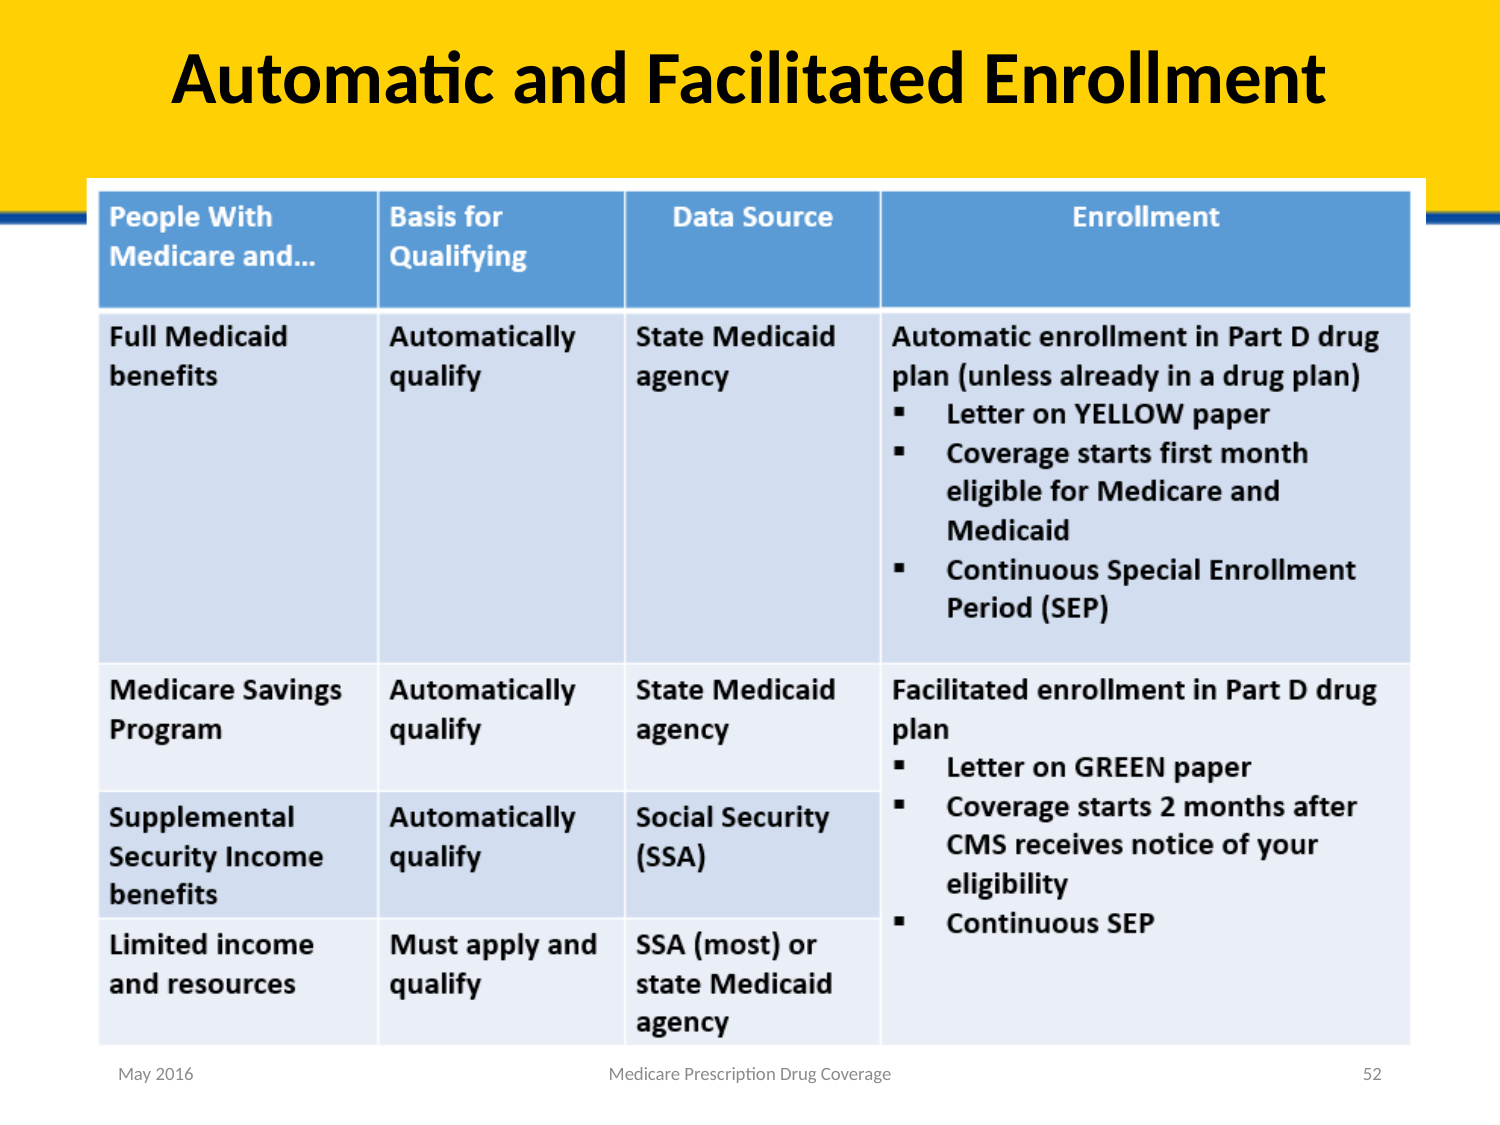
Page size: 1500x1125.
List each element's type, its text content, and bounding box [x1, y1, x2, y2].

title Automatic and Facilitated Enrollment [0, 2, 1500, 157]
slide_number 52 [1059, 1064, 1397, 1103]
footer Medicare Prescription Drug Coverage [496, 1064, 1004, 1103]
picture [0, 157, 1500, 1125]
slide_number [103, 1064, 441, 1103]
